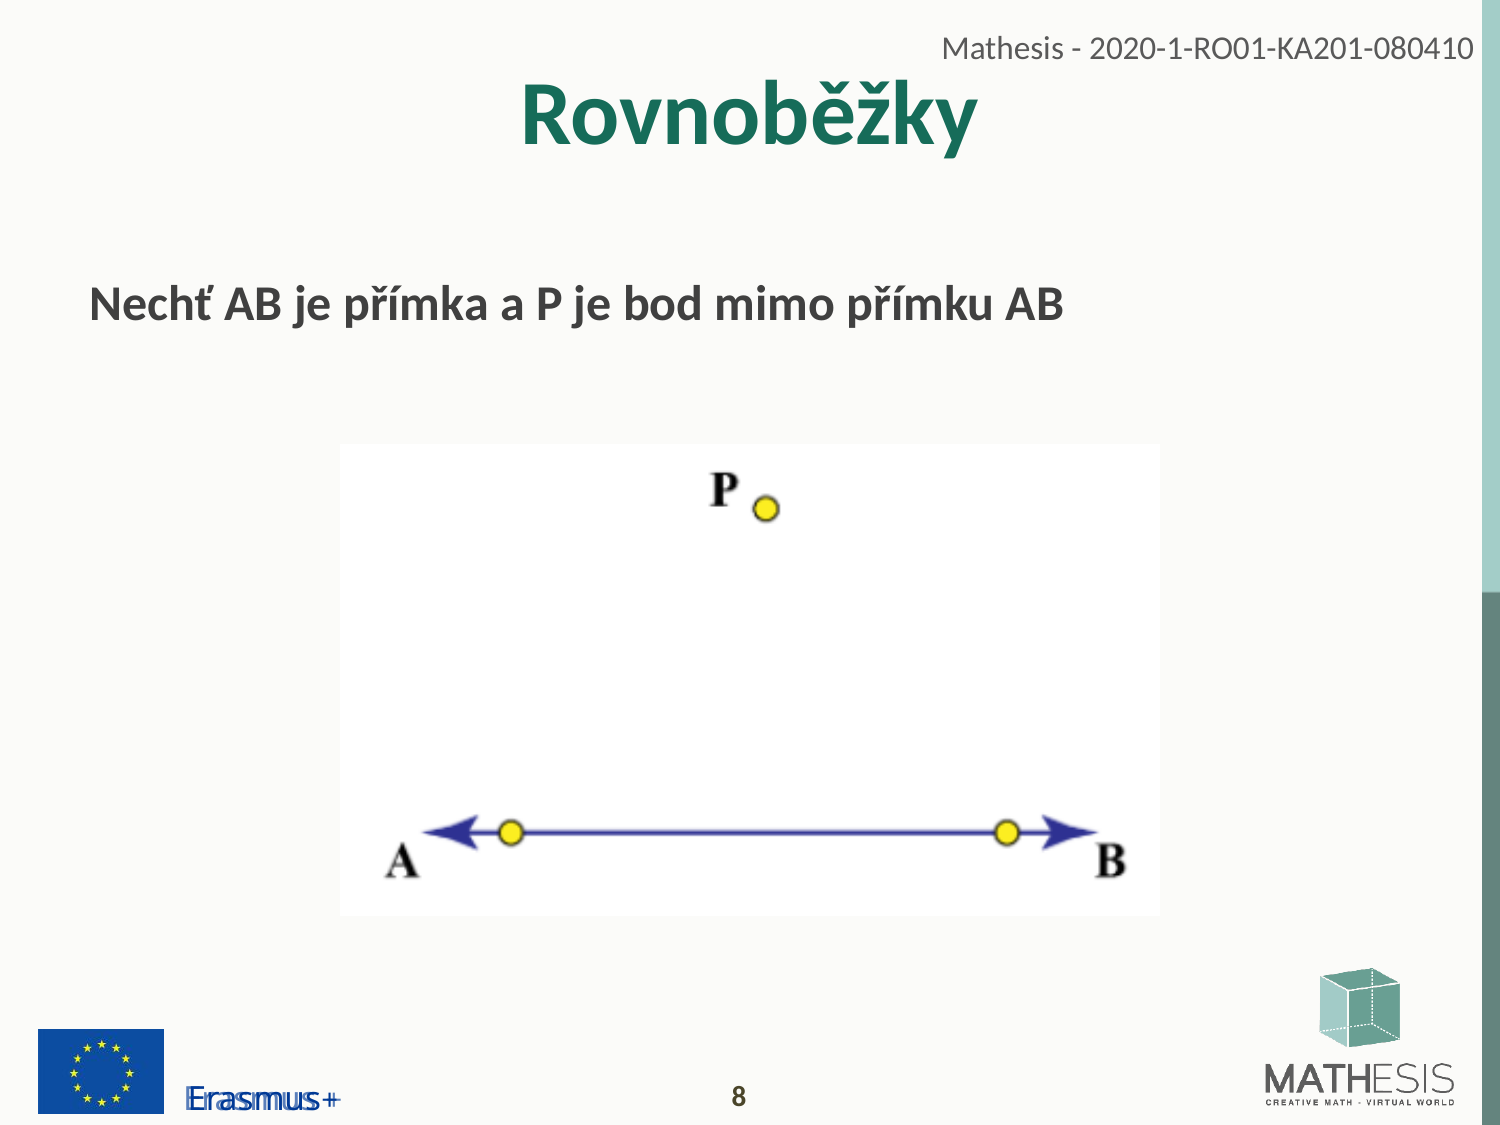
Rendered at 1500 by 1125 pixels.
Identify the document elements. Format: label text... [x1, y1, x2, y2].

title Rovnoběžky [75, 45, 1425, 233]
picture [340, 444, 1160, 916]
list Nechť AB je přímka a P je bod mimo přímku AB [75, 262, 1425, 1005]
picture [38, 1029, 164, 1114]
